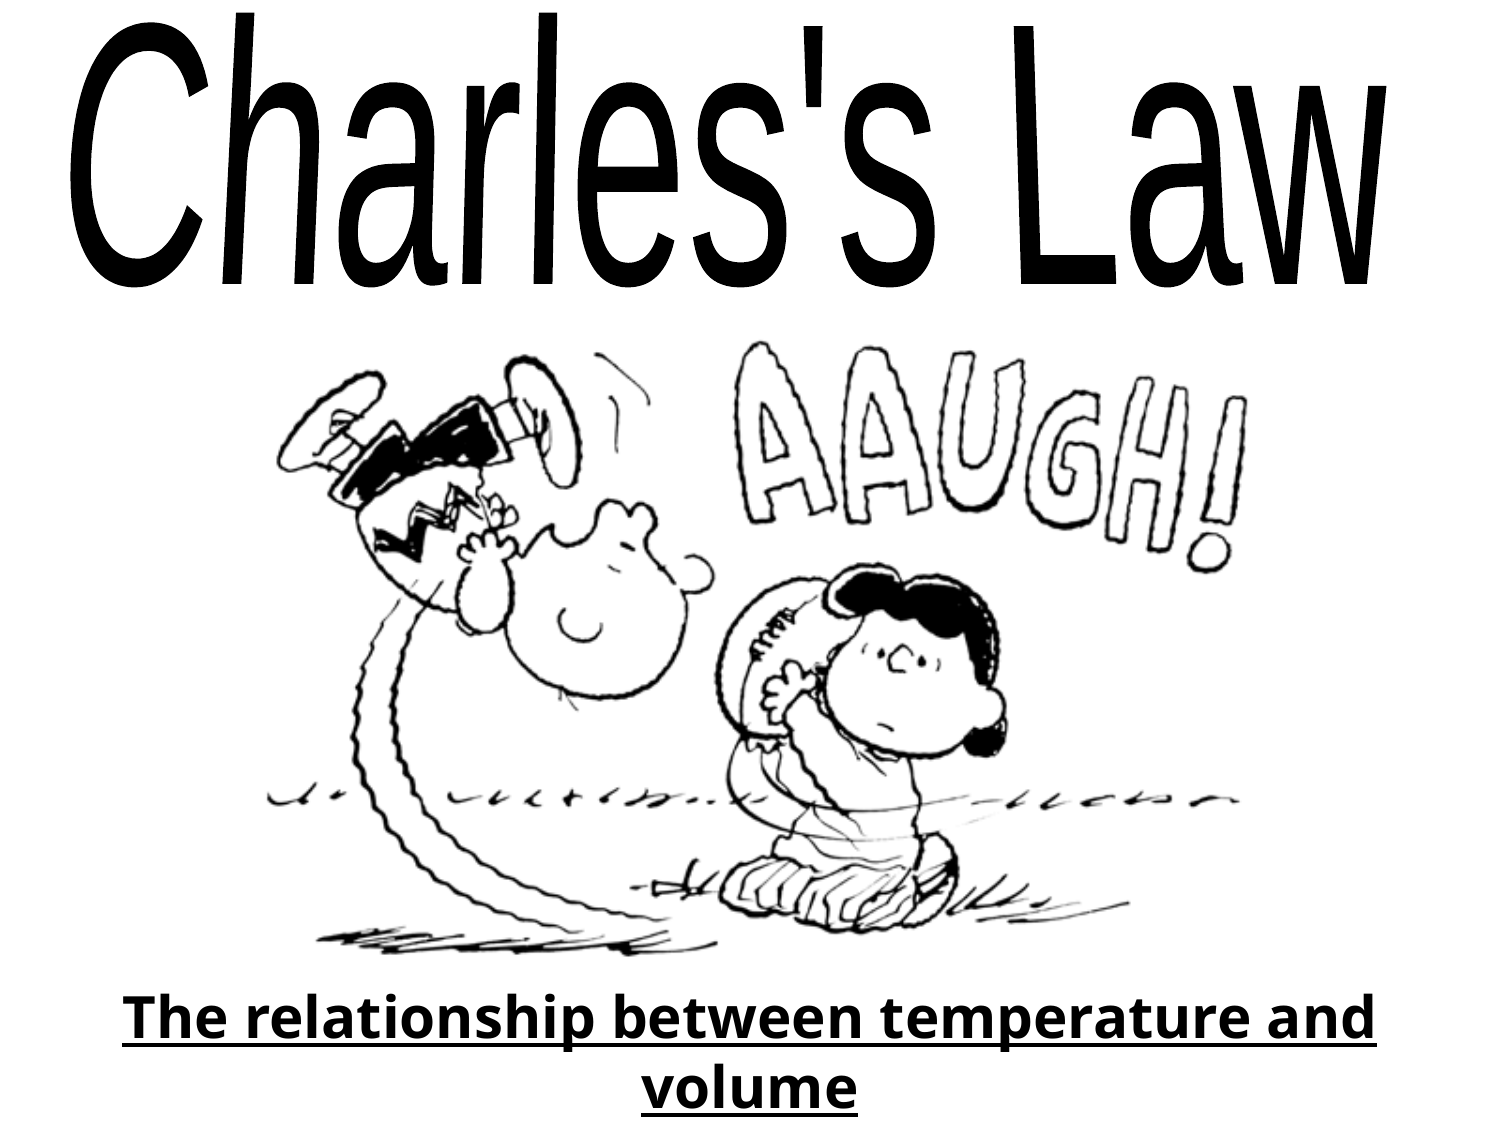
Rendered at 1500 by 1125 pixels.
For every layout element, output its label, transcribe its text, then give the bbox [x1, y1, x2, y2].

picture [187, 230, 1313, 1076]
text_box The relationship between temperature and volume [0, 999, 1500, 1100]
